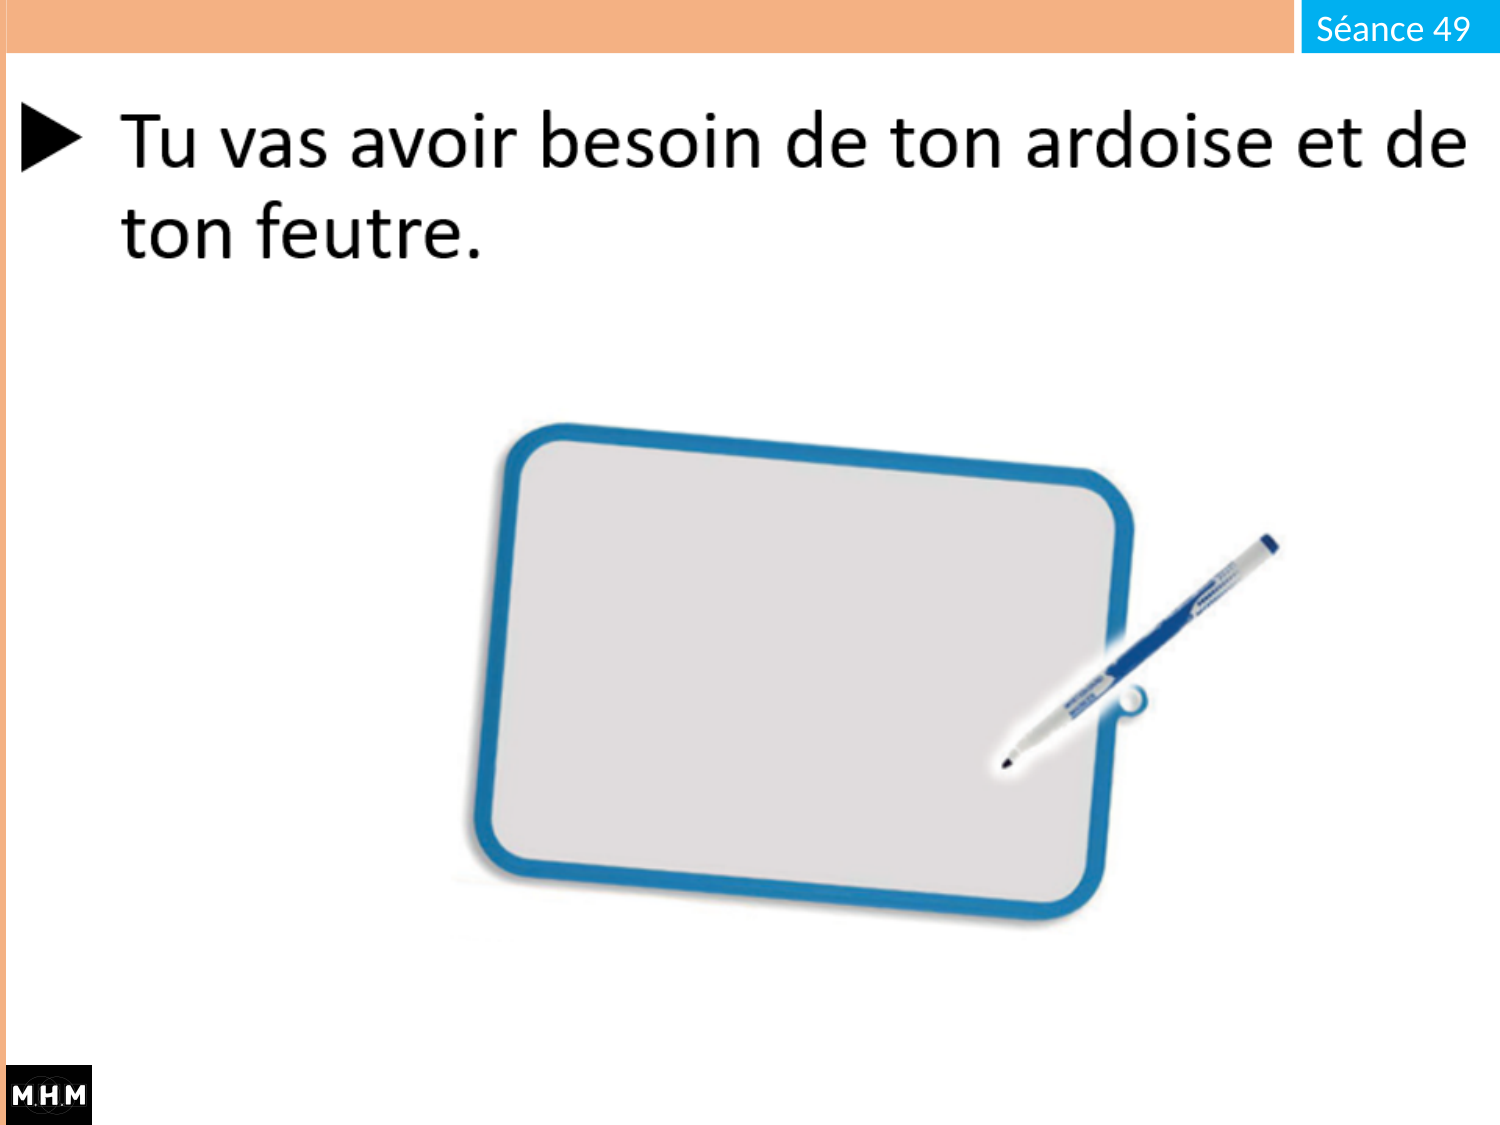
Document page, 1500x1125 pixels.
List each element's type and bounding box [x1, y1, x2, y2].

picture [6, 1065, 92, 1125]
picture [6, 85, 1494, 943]
